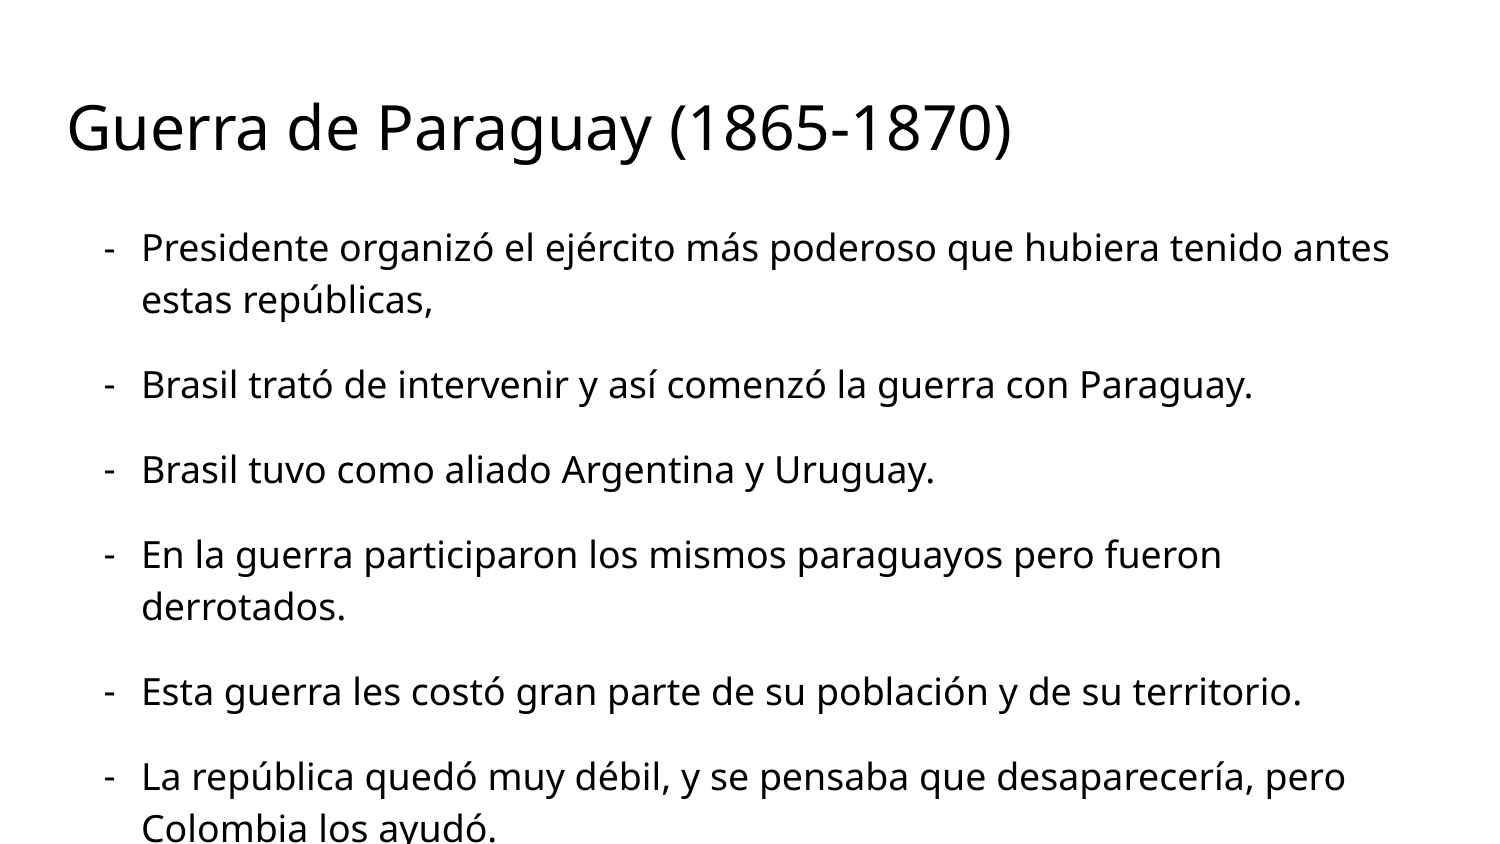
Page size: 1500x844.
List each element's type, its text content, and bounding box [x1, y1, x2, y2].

list Presidente organizó el ejército más poderoso que hubiera tenido antes estas repúblicas, Brasil trató de intervenir y así comenzó la guerra con Paraguay. Brasil tuvo como aliado Argentina y Uruguay. En la guerra participaron los mismos paraguayos pero fueron derrotados. Esta guerra les costó gran parte de su población y de su territorio. La república quedó muy débil, y se pensaba que desaparecería, pero Colombia los ayudó. [51, 202, 1449, 750]
title Guerra de Paraguay (1865-1870) [51, 72, 1449, 167]
